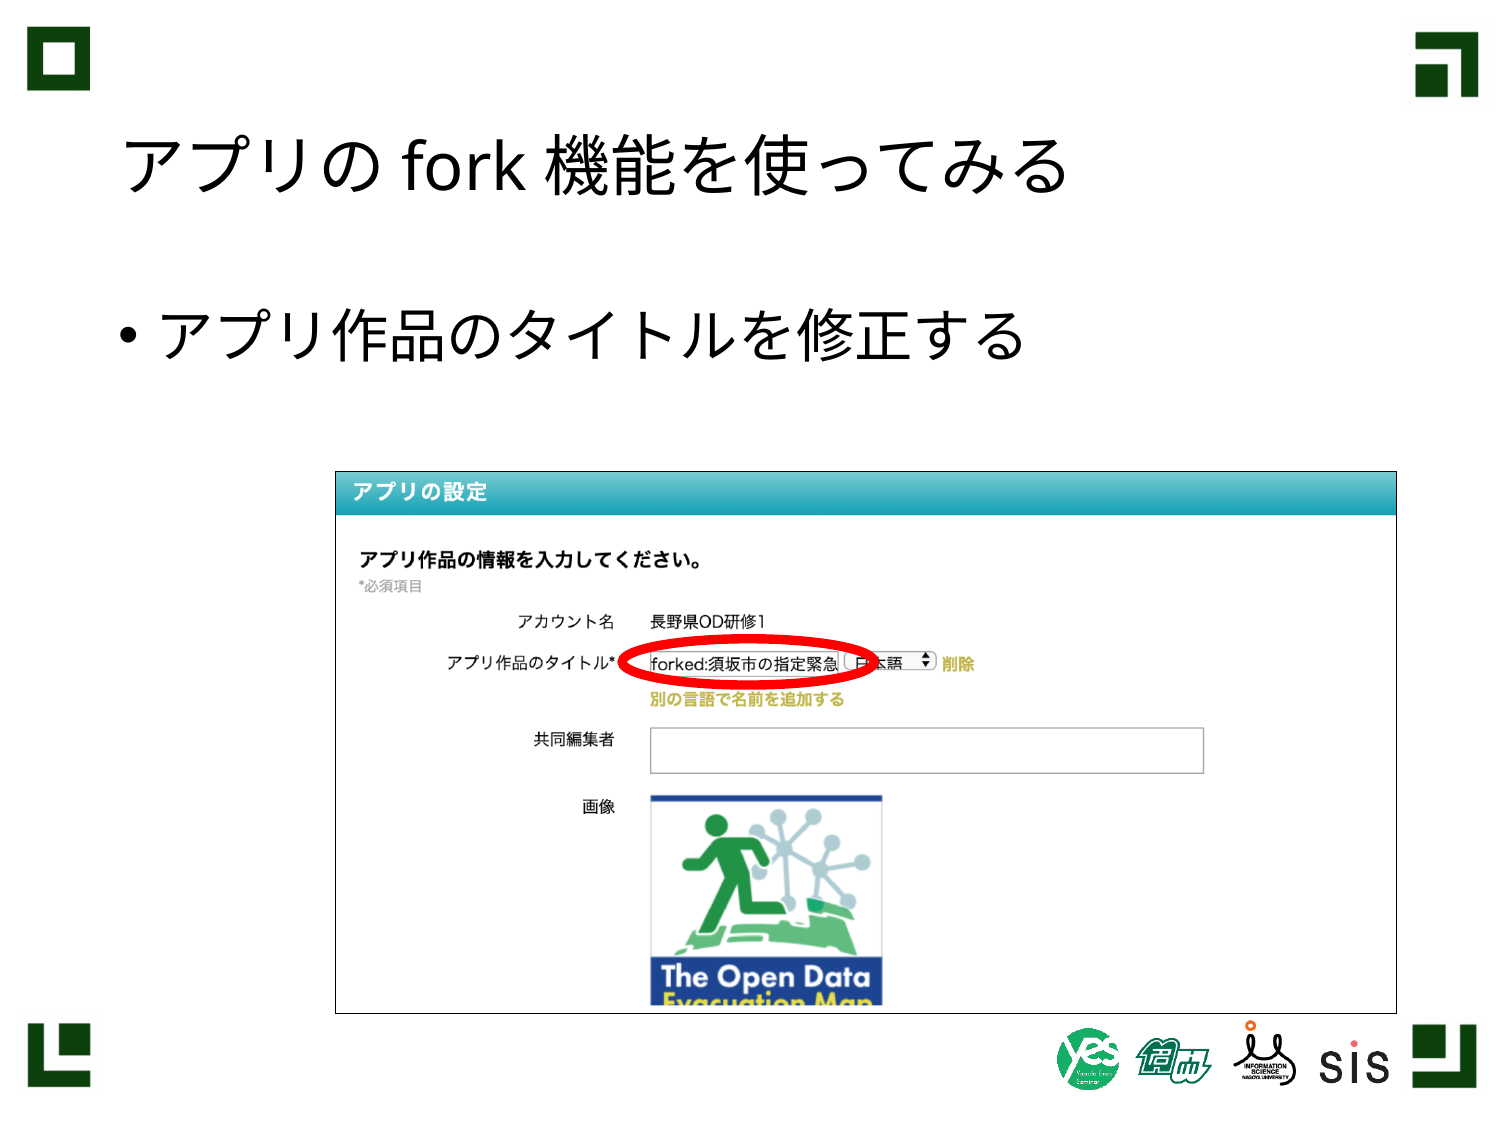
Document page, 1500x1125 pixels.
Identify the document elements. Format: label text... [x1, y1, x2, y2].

title アプリのfork機能を使ってみる [103, 59, 1397, 278]
picture [21, 22, 96, 95]
list アプリ作品のタイトルを修正する [103, 299, 1397, 1014]
picture [1406, 1017, 1483, 1095]
picture [1406, 23, 1489, 106]
picture [335, 471, 1397, 1014]
picture [1233, 1020, 1296, 1086]
picture [19, 1015, 96, 1095]
picture [1315, 1037, 1393, 1086]
picture [1133, 1035, 1214, 1086]
picture [1057, 1028, 1119, 1090]
